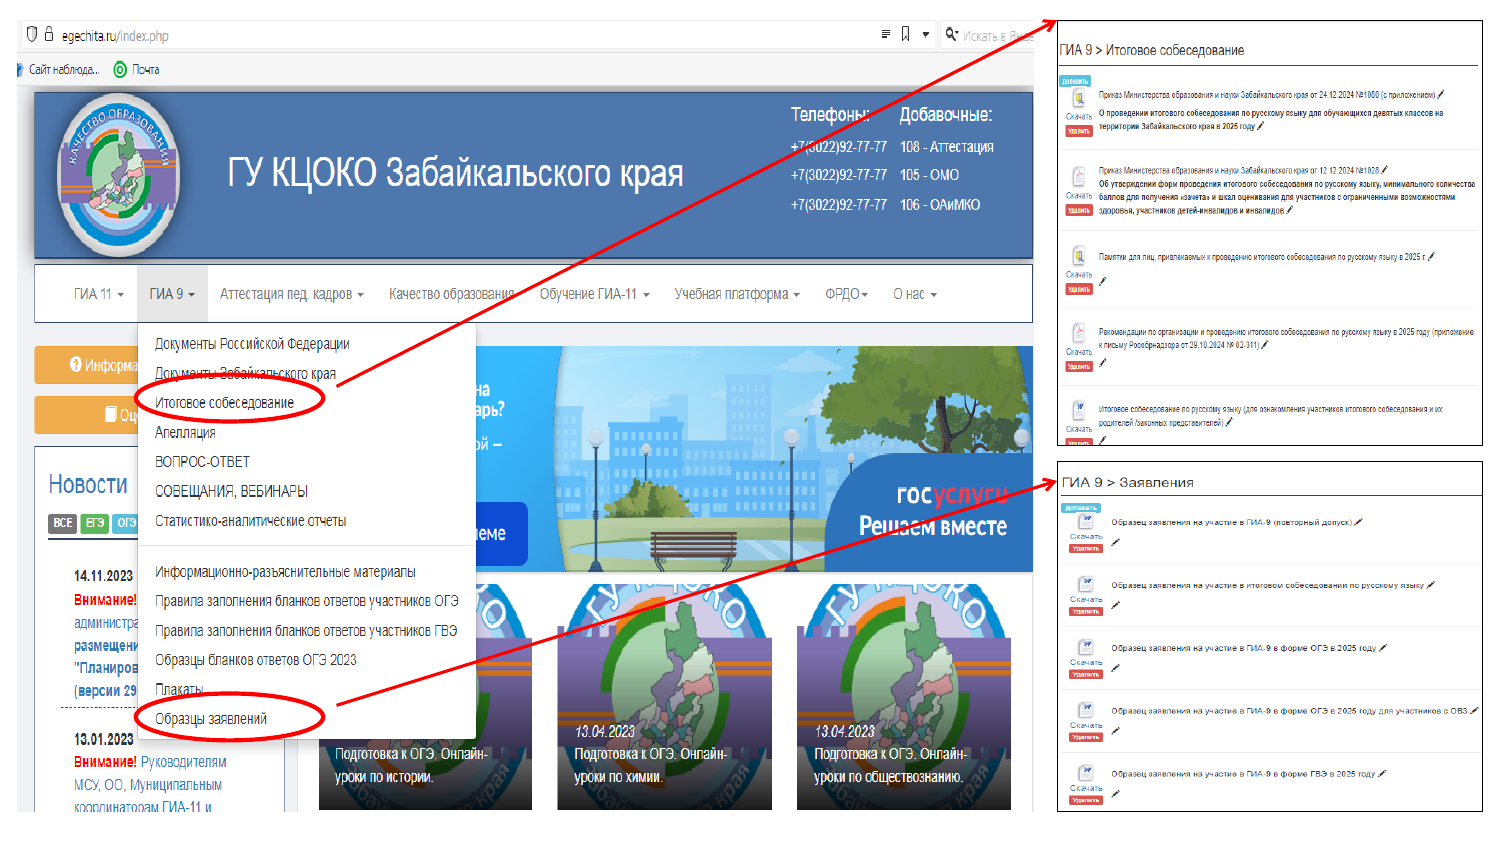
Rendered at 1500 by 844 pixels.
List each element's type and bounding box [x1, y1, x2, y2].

text_box [336, 480, 1051, 706]
picture [1056, 461, 1483, 812]
text_box [336, 19, 1055, 387]
picture [17, 19, 1034, 812]
picture [1056, 19, 1483, 446]
